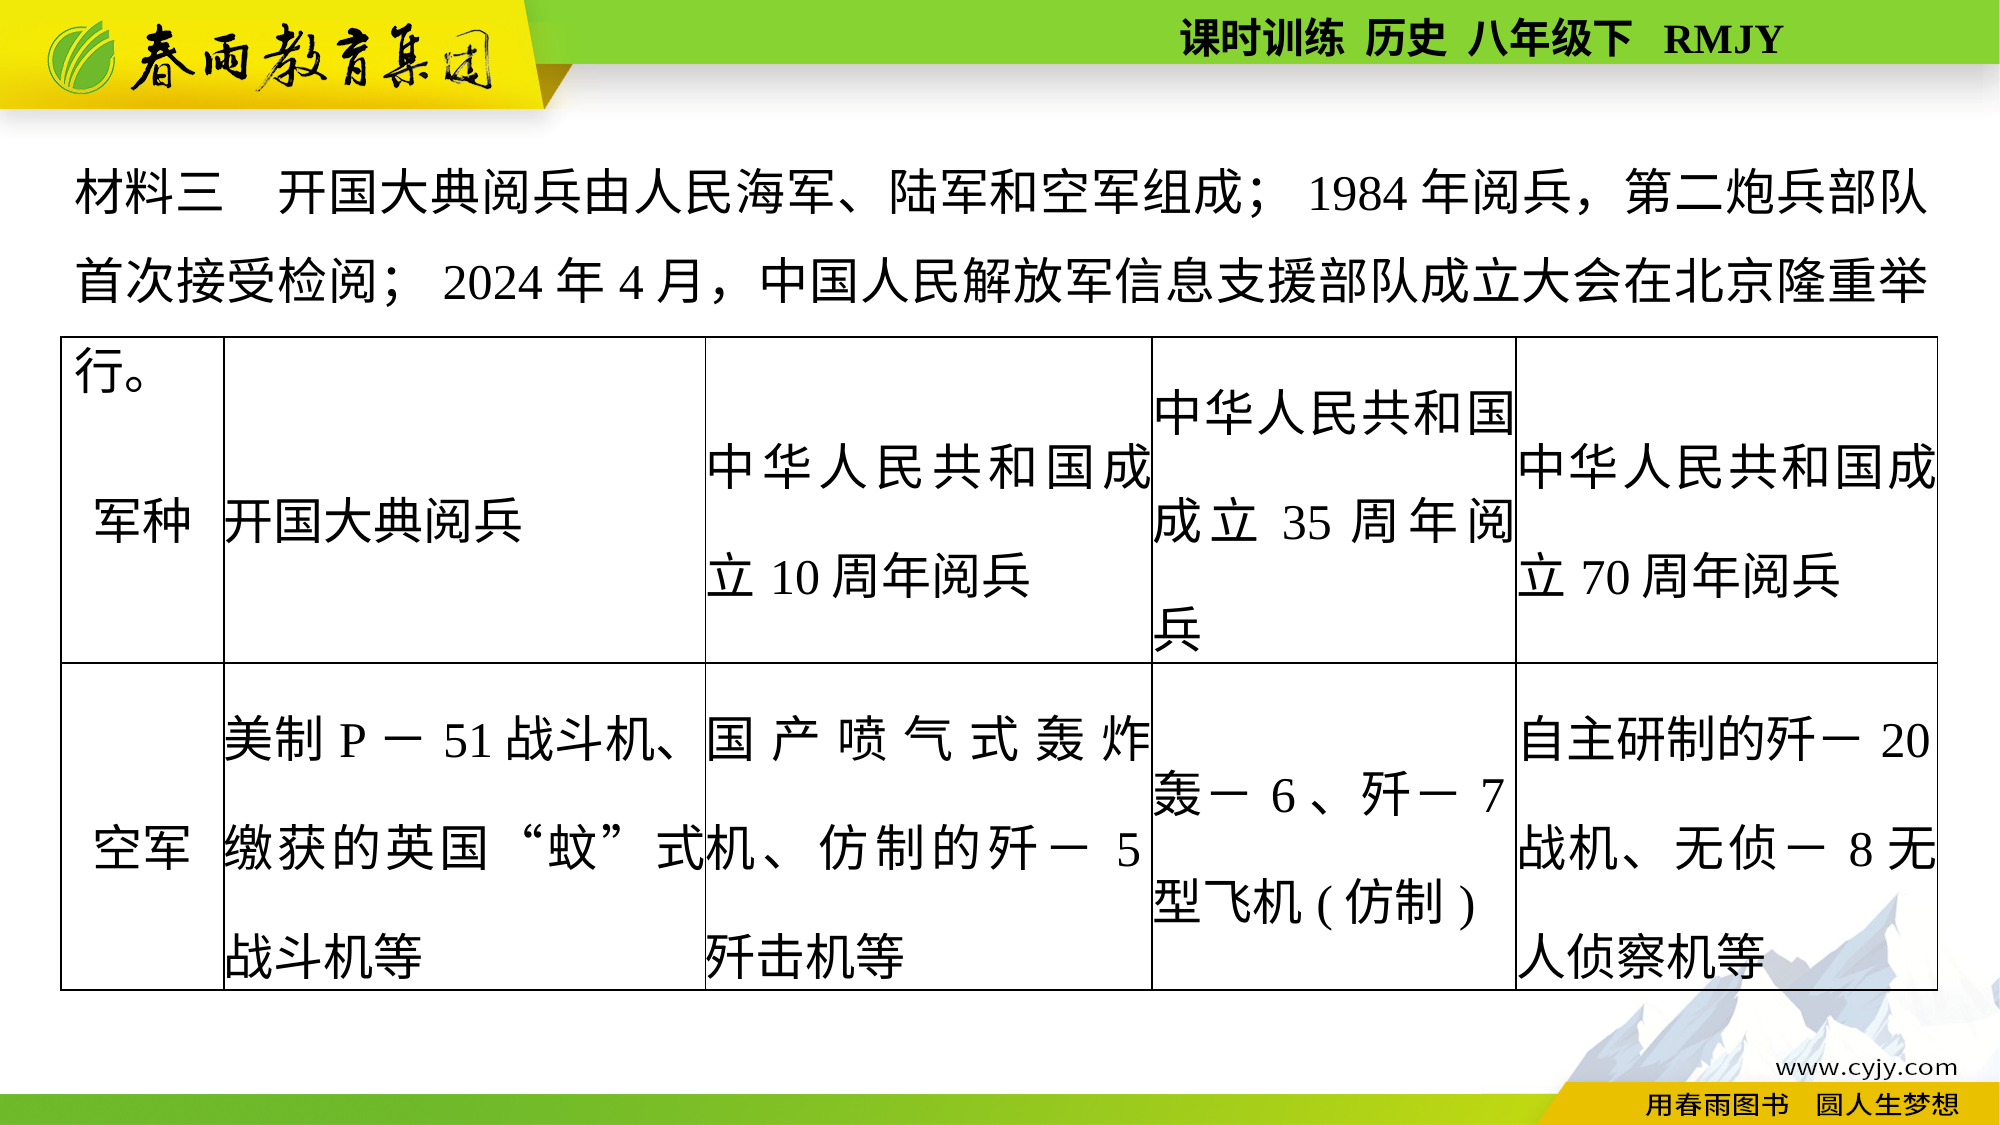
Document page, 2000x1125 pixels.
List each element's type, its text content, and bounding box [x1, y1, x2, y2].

table_cell 空军 [62, 664, 223, 989]
picture [0, 0, 2000, 1125]
table_cell 国产喷气式轰炸机、仿制的歼－5歼击机等 [706, 664, 1151, 989]
table_header 中华人民共和国成立10周年阅兵 [706, 338, 1151, 662]
table_cell 轰－6、歼－7型飞机(仿制) [1153, 664, 1515, 989]
table_header 中华人民共和国成立70周年阅兵 [1517, 338, 1937, 662]
list 材料三 开国大典阅兵由人民海军、陆军和空军组成；1984年阅兵，第二炮兵部队首次接受检阅；2024年4月，中国人民解放军信息支援部队成立大会在北京隆重举行。 [59, 122, 1944, 308]
table_header 开国大典阅兵 [225, 338, 705, 662]
table_cell 美制P－51战斗机、缴获的英国“蚊”式战斗机等 [225, 664, 705, 989]
table_cell 自主研制的歼－20战机、无侦－8无人侦察机等 [1517, 664, 1937, 989]
table_header 军种 [62, 338, 223, 662]
table_header 中华人民共和国成立35周年阅兵 [1153, 338, 1515, 662]
